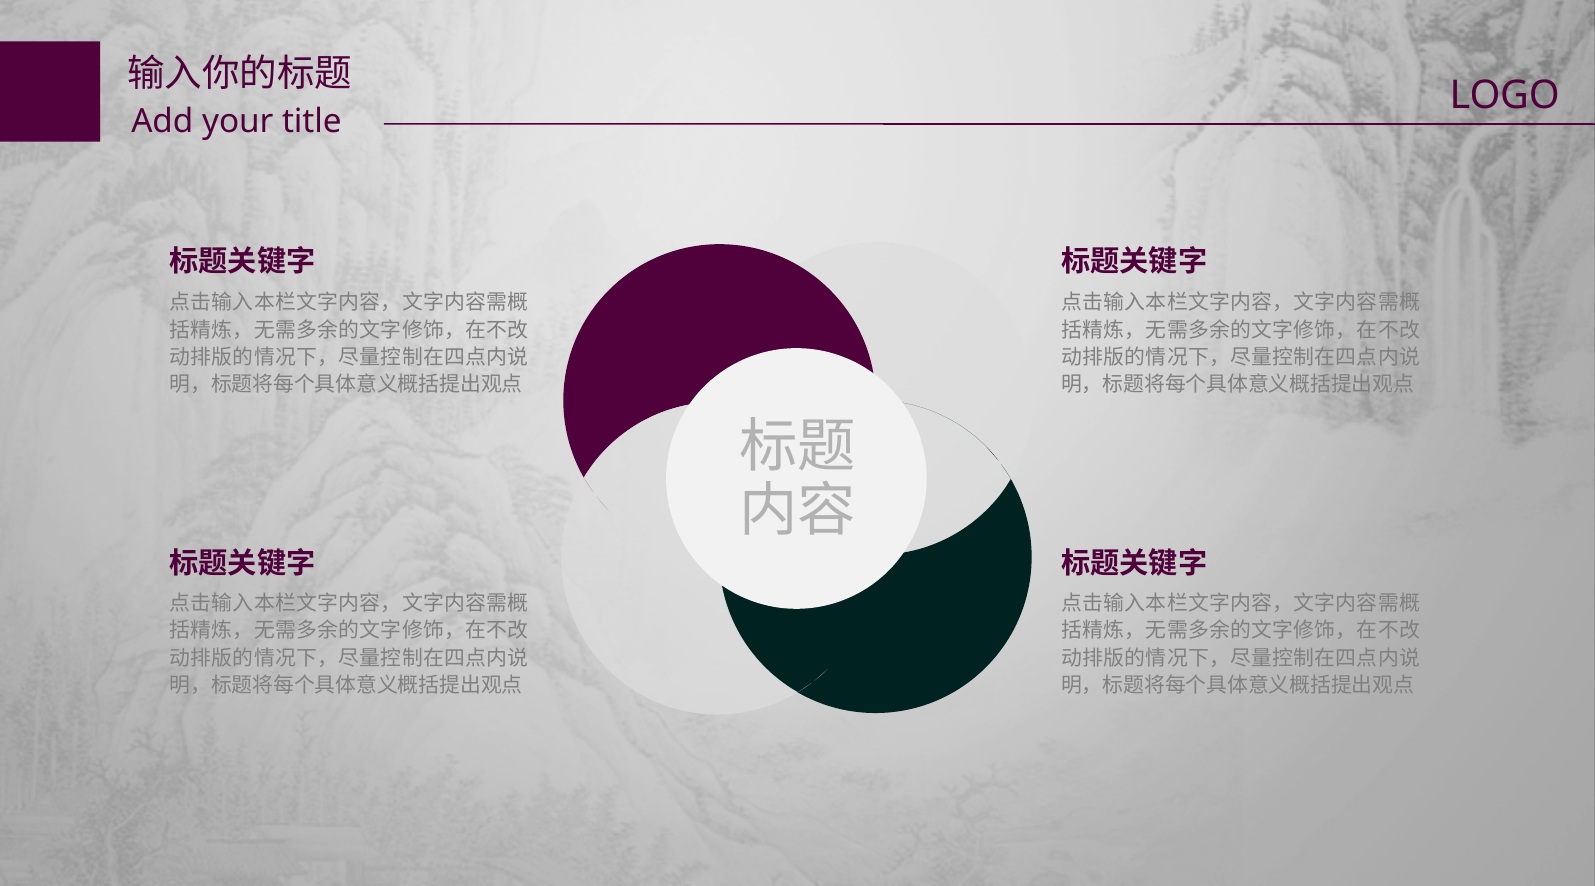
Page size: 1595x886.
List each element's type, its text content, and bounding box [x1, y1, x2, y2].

text_box 点击输入本栏文字内容，文字内容需概括精炼，无需多余的文字修饰，在不改动排版的情况下，尽量控制在四点内说明，标题将每个具体意义概括提出观点 [169, 286, 529, 396]
text_box 点击输入本栏文字内容，文字内容需概括精炼，无需多余的文字修饰，在不改动排版的情况下，尽量控制在四点内说明，标题将每个具体意义概括提出观点 [1061, 286, 1421, 396]
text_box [560, 241, 1034, 715]
text_box 标题关键字 [1061, 241, 1304, 277]
text_box 标题关键字 [1061, 544, 1304, 580]
text_box 标题关键字 [169, 241, 412, 277]
text_box 点击输入本栏文字内容，文字内容需概括精炼，无需多余的文字修饰，在不改动排版的情况下，尽量控制在四点内说明，标题将每个具体意义概括提出观点 [169, 587, 529, 697]
text_box 点击输入本栏文字内容，文字内容需概括精炼，无需多余的文字修饰，在不改动排版的情况下，尽量控制在四点内说明，标题将每个具体意义概括提出观点 [1061, 587, 1421, 697]
text_box 标题关键字 [169, 544, 412, 580]
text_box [0, 0, 1595, 886]
